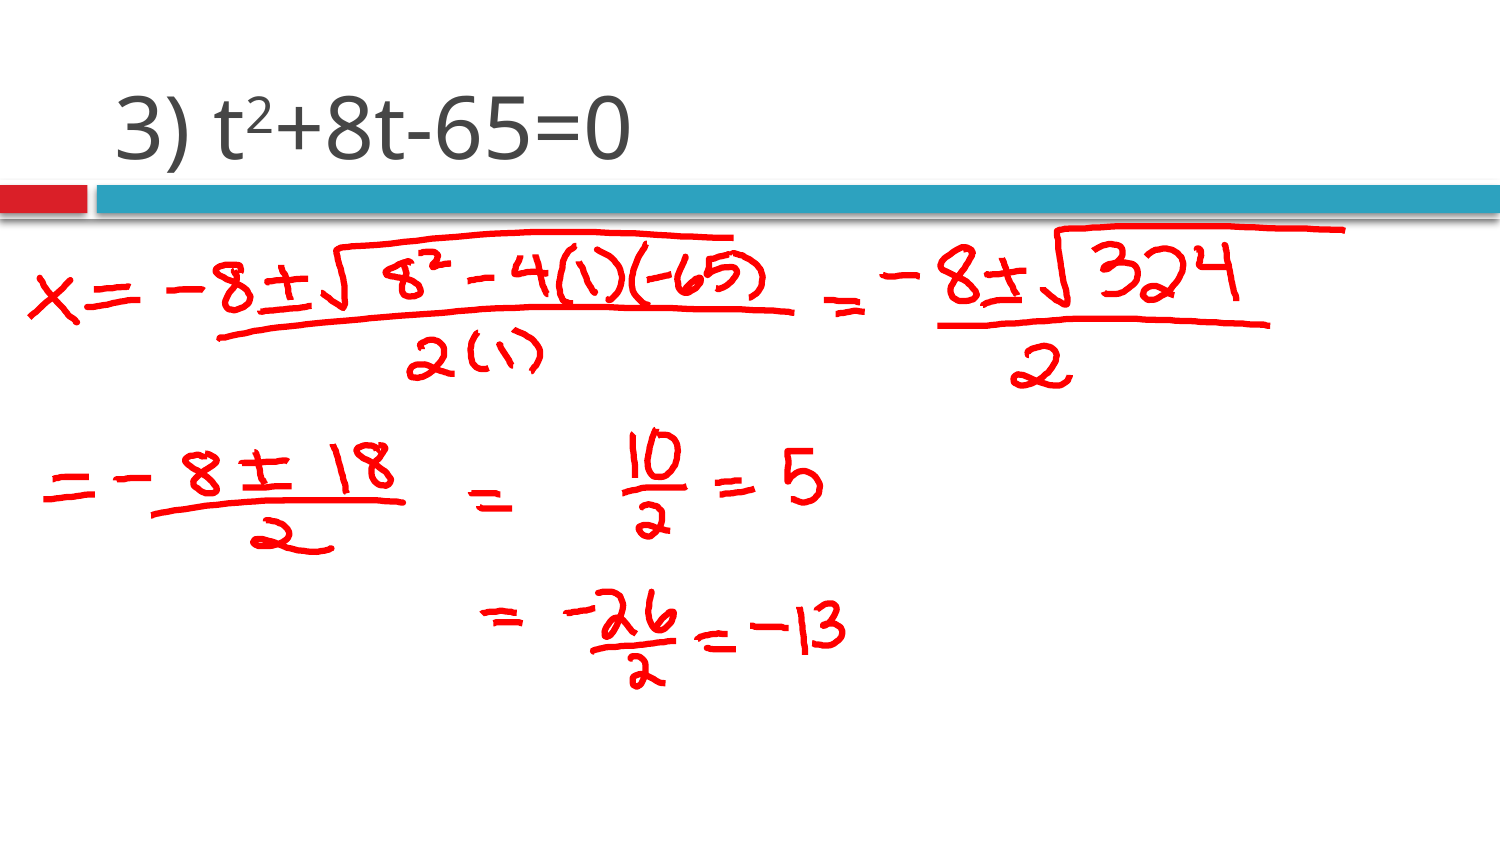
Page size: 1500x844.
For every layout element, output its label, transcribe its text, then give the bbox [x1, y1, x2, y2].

text_box [637, 503, 671, 538]
text_box [750, 624, 789, 629]
text_box [321, 231, 734, 309]
text_box [939, 246, 978, 302]
text_box [512, 328, 541, 373]
text_box [115, 477, 152, 481]
text_box [719, 487, 755, 496]
text_box [1001, 257, 1008, 272]
text_box [242, 485, 292, 489]
text_box [565, 607, 596, 614]
text_box [881, 274, 920, 278]
text_box [937, 317, 1271, 327]
text_box [254, 451, 259, 462]
text_box [985, 269, 1027, 276]
text_box [384, 260, 422, 298]
text_box [257, 464, 266, 485]
text_box [266, 278, 309, 284]
text_box [214, 263, 252, 312]
text_box [812, 602, 844, 647]
text_box [252, 519, 333, 553]
text_box [731, 252, 764, 299]
text_box [823, 299, 861, 304]
text_box [629, 655, 666, 688]
text_box [705, 253, 738, 290]
text_box [280, 264, 288, 279]
text_box [596, 248, 623, 301]
text_box [1012, 345, 1071, 387]
text_box [982, 299, 1022, 306]
text_box [597, 590, 637, 638]
text_box [592, 640, 677, 653]
text_box [151, 499, 404, 517]
text_box [240, 459, 289, 464]
text_box [835, 309, 865, 315]
text_box [218, 306, 795, 341]
text_box [622, 485, 687, 495]
text_box [259, 305, 312, 313]
text_box [478, 506, 513, 510]
text_box [646, 428, 679, 478]
text_box [798, 606, 806, 655]
text_box [53, 297, 78, 324]
text_box [43, 493, 95, 500]
text_box [1195, 247, 1228, 268]
text_box [38, 276, 53, 297]
title 3) t2+8t-65=0 [99, 19, 1438, 185]
text_box [285, 281, 292, 300]
text_box [786, 450, 821, 504]
text_box [558, 245, 577, 305]
text_box [28, 279, 72, 319]
text_box [166, 288, 205, 292]
text_box [355, 444, 392, 487]
text_box [1042, 225, 1346, 306]
text_box [630, 242, 651, 307]
text_box [513, 255, 539, 275]
text_box [1142, 247, 1185, 301]
text_box [1006, 274, 1018, 296]
text_box [184, 452, 218, 495]
text_box [631, 432, 636, 478]
text_box [647, 590, 675, 632]
text_box [578, 261, 596, 294]
text_box [1092, 243, 1139, 295]
text_box [696, 632, 728, 640]
text_box [481, 609, 517, 615]
text_box [470, 492, 501, 496]
text_box [534, 254, 549, 295]
text_box [498, 343, 514, 367]
text_box [408, 338, 455, 379]
text_box [714, 479, 742, 484]
text_box [540, 267, 549, 275]
text_box [418, 251, 452, 268]
text_box [646, 273, 672, 281]
text_box [93, 285, 131, 291]
text_box [331, 444, 348, 494]
text_box [1223, 244, 1238, 302]
text_box [676, 255, 702, 294]
text_box [469, 332, 489, 370]
text_box [86, 299, 141, 308]
text_box [493, 621, 523, 625]
text_box [52, 476, 89, 481]
text_box [467, 276, 495, 282]
